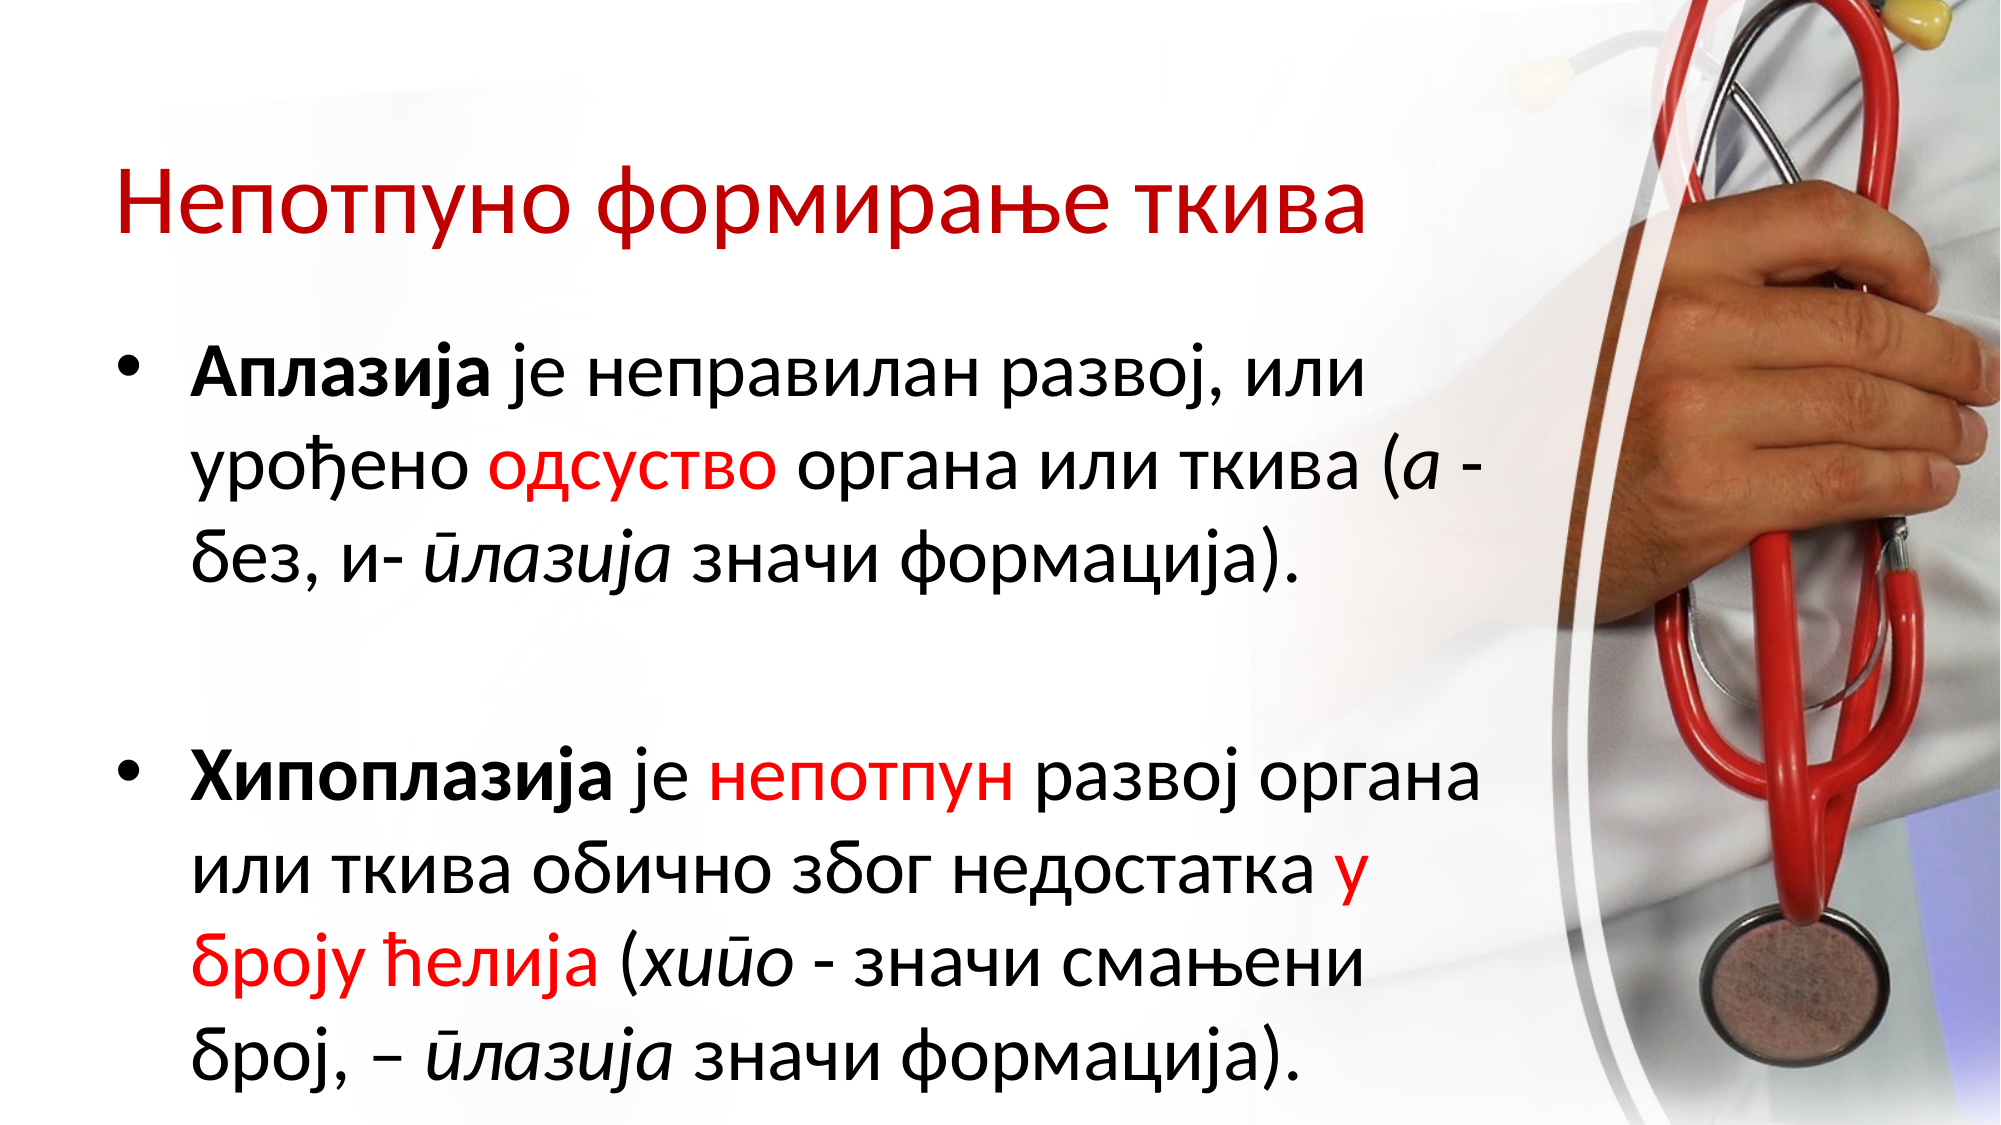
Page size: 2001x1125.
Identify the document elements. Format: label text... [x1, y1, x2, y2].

title Непотпуно формирање ткива [99, 110, 1540, 278]
picture [0, 0, 2001, 1125]
list Аплазија је неправилан развој, или урођено одсуство органа или ткива (а -без, и- плазија значи формација). Хипоплазија је непотпун развој органа или ткива обично због недостатка у броју ћелија (хипо - значи смањени број, – плазија значи формација). [100, 310, 1537, 1112]
